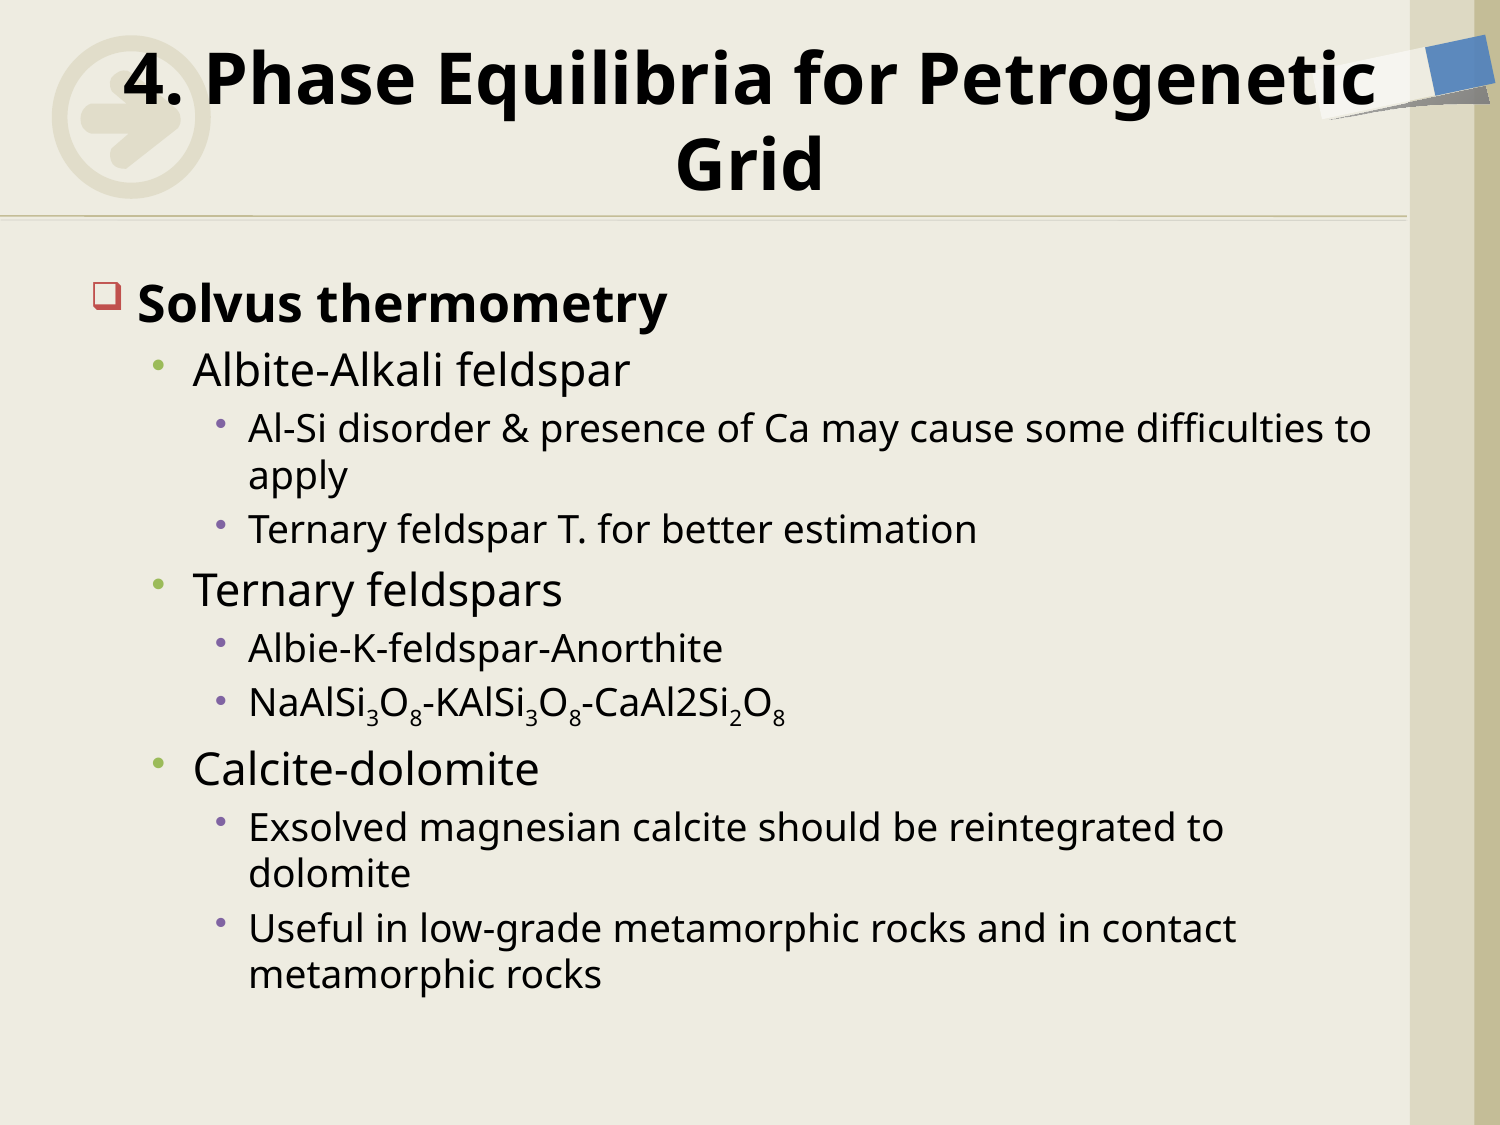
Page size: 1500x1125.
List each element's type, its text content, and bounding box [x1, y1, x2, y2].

title 4. Phase Equilibria for Petrogenetic Grid [75, 24, 1425, 213]
list Solvus thermometry Albite-Alkali feldspar Al-Si disorder & presence of Ca may cause some difficulties to apply Ternary feldspar T. for better estimation Ternary feldspars Albie-K-feldspar-Anorthite NaAlSi3O8-KAlSi3O8-CaAl2Si2O8 Calcite-dolomite Exsolved magnesian calcite should be reintegrated to dolomite Useful in low-grade metamorphic rocks and in contact metamorphic rocks [75, 262, 1406, 1005]
